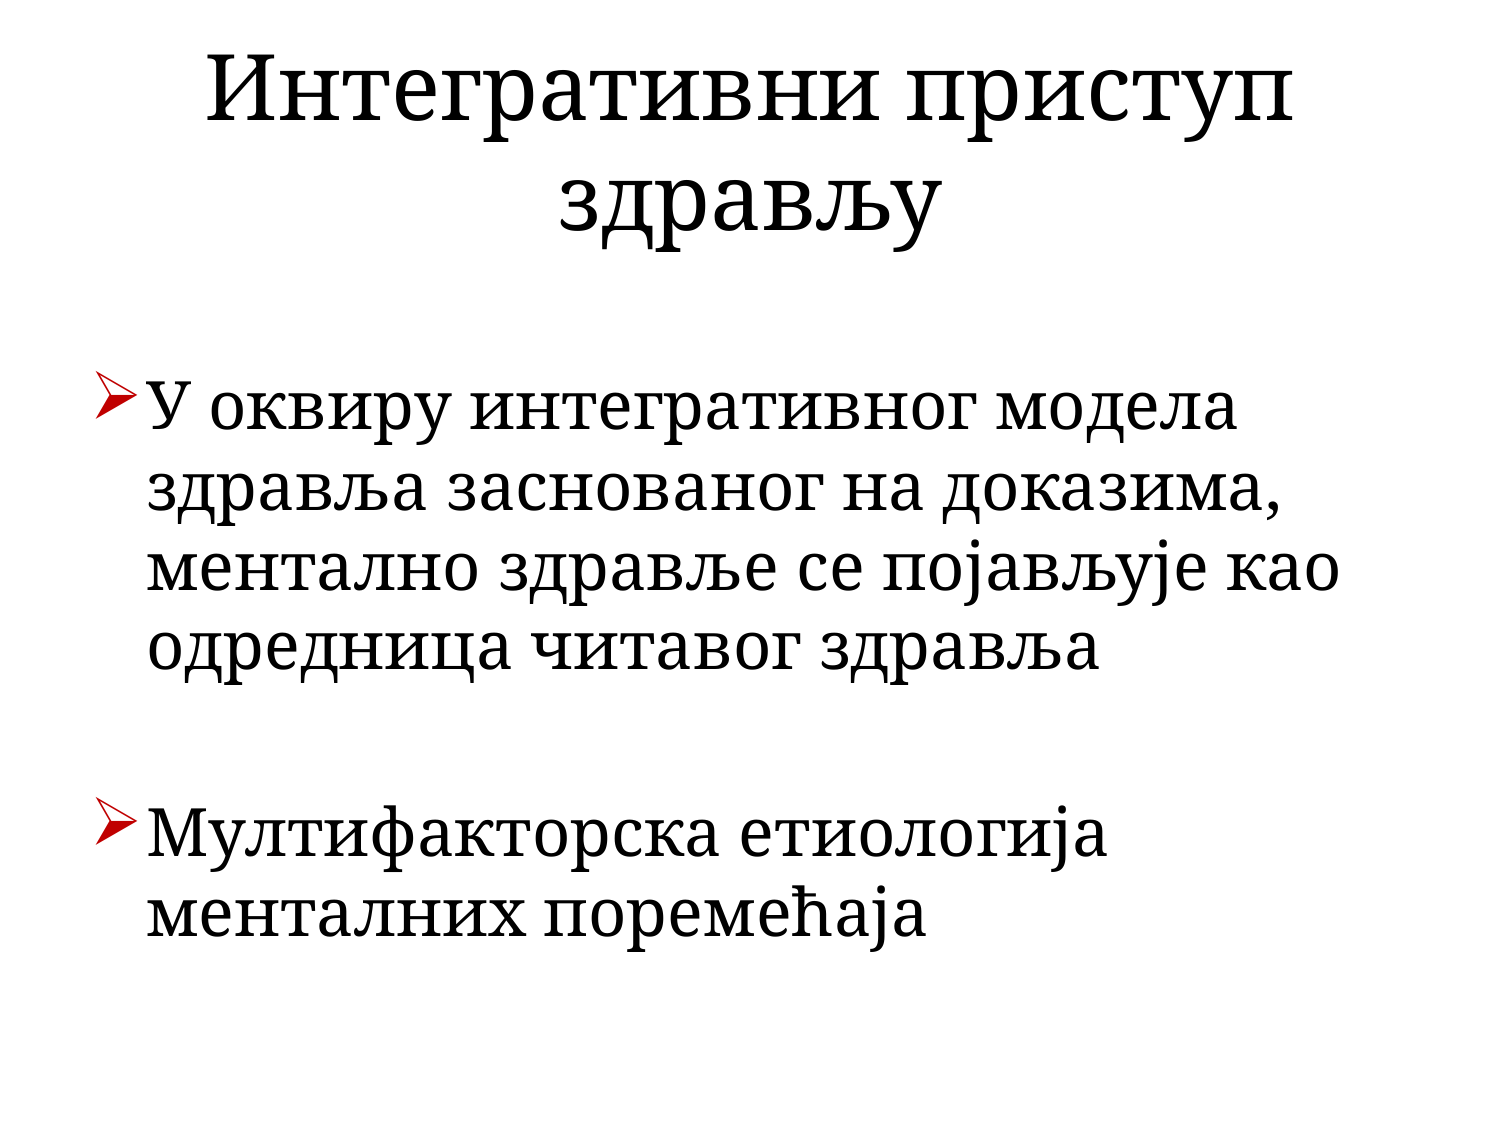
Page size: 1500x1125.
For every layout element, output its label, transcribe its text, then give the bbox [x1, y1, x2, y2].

list У оквиру интегративног модела здравља заснованог на доказима, ментално здравље се појављује као одредница читавог здравља Мултифакторска етиологија менталних поремећаја [74, 262, 1426, 1006]
title Интегративни приступ здрављу [74, 44, 1426, 233]
